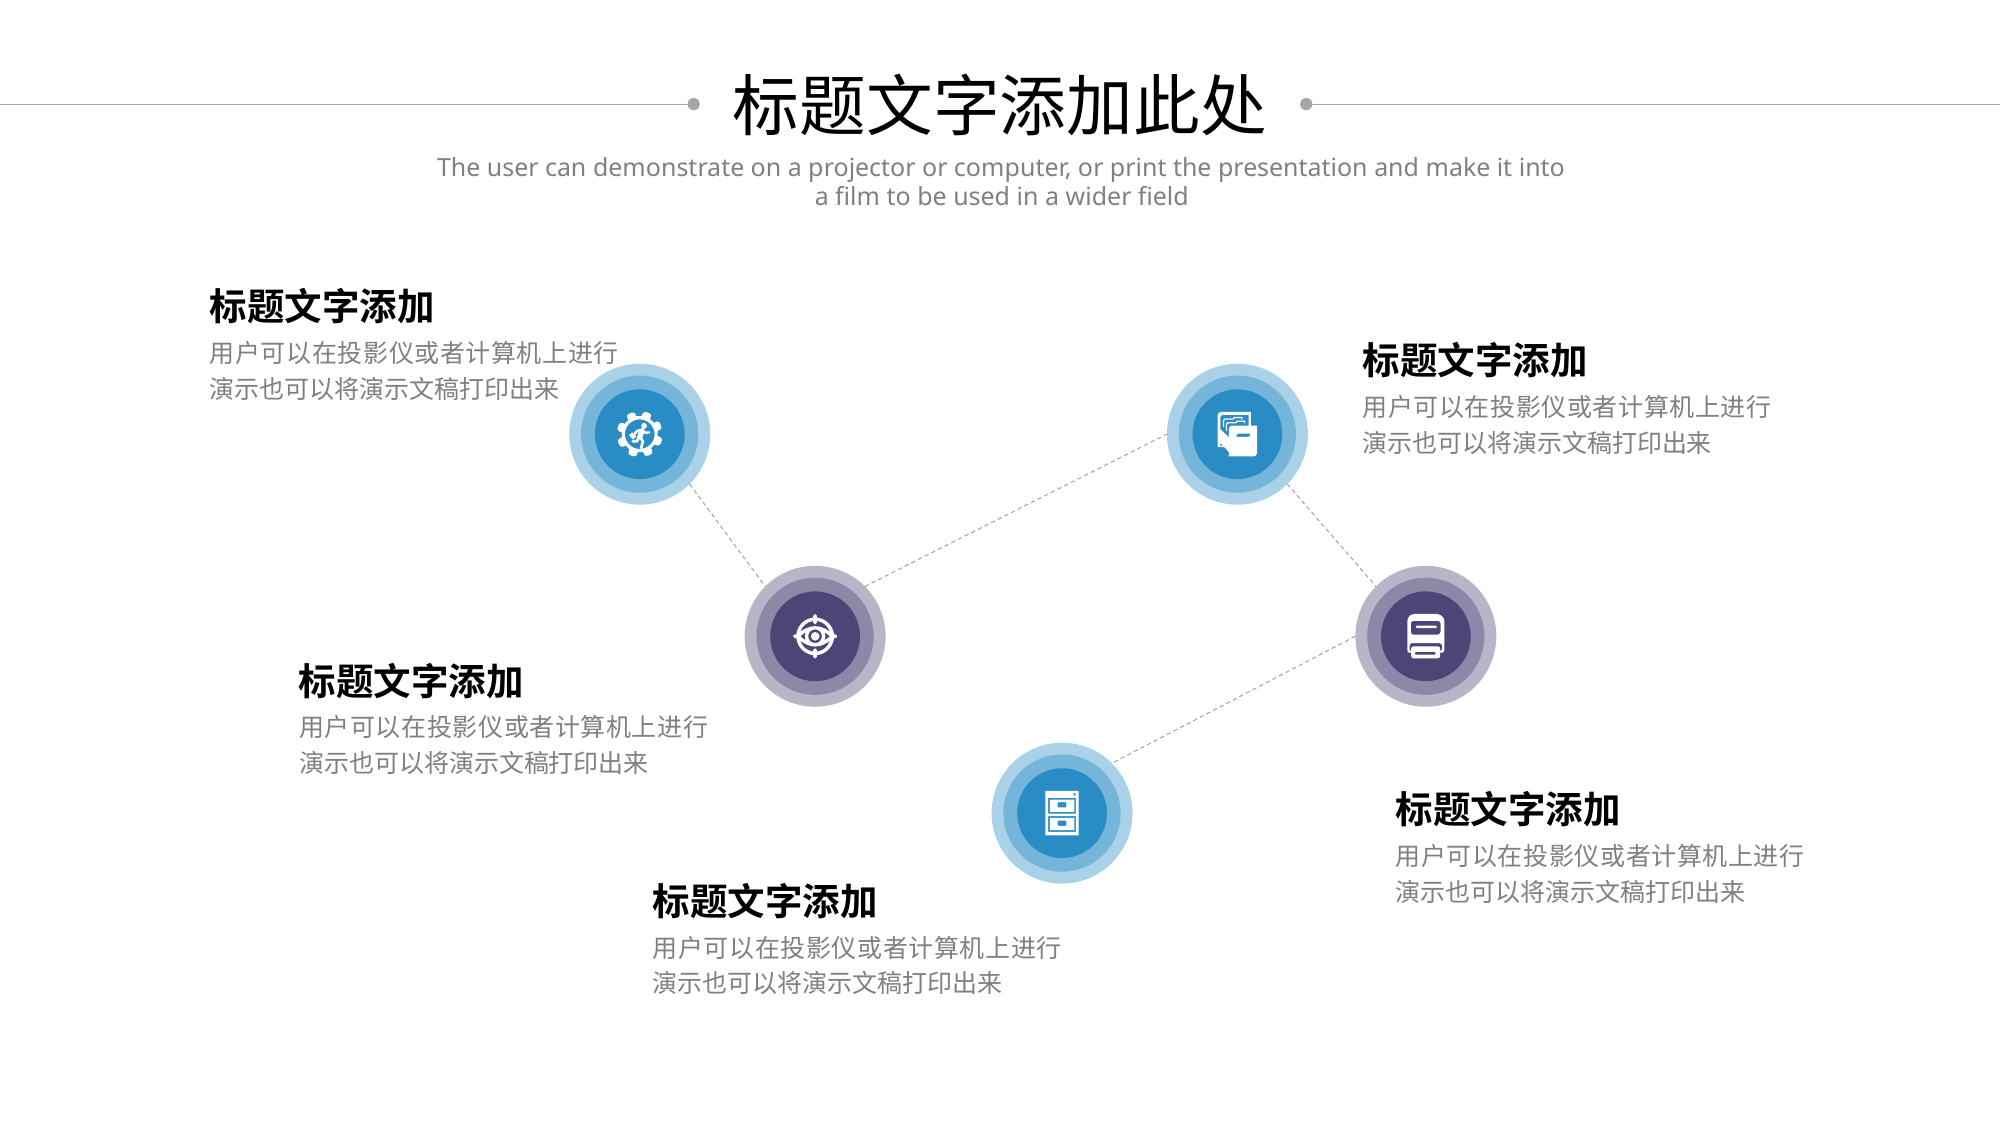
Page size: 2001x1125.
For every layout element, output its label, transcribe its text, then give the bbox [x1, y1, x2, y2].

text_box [1347, 320, 1787, 467]
text_box The user can demonstrate on a projector or computer, or print the presentation and make it into a film to be used in a wider field [412, 143, 1592, 219]
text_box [637, 861, 1078, 1007]
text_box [195, 266, 635, 412]
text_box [569, 363, 1497, 884]
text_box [284, 641, 724, 787]
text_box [1380, 769, 1820, 916]
text_box 标题文字添加此处 [718, 56, 1282, 143]
